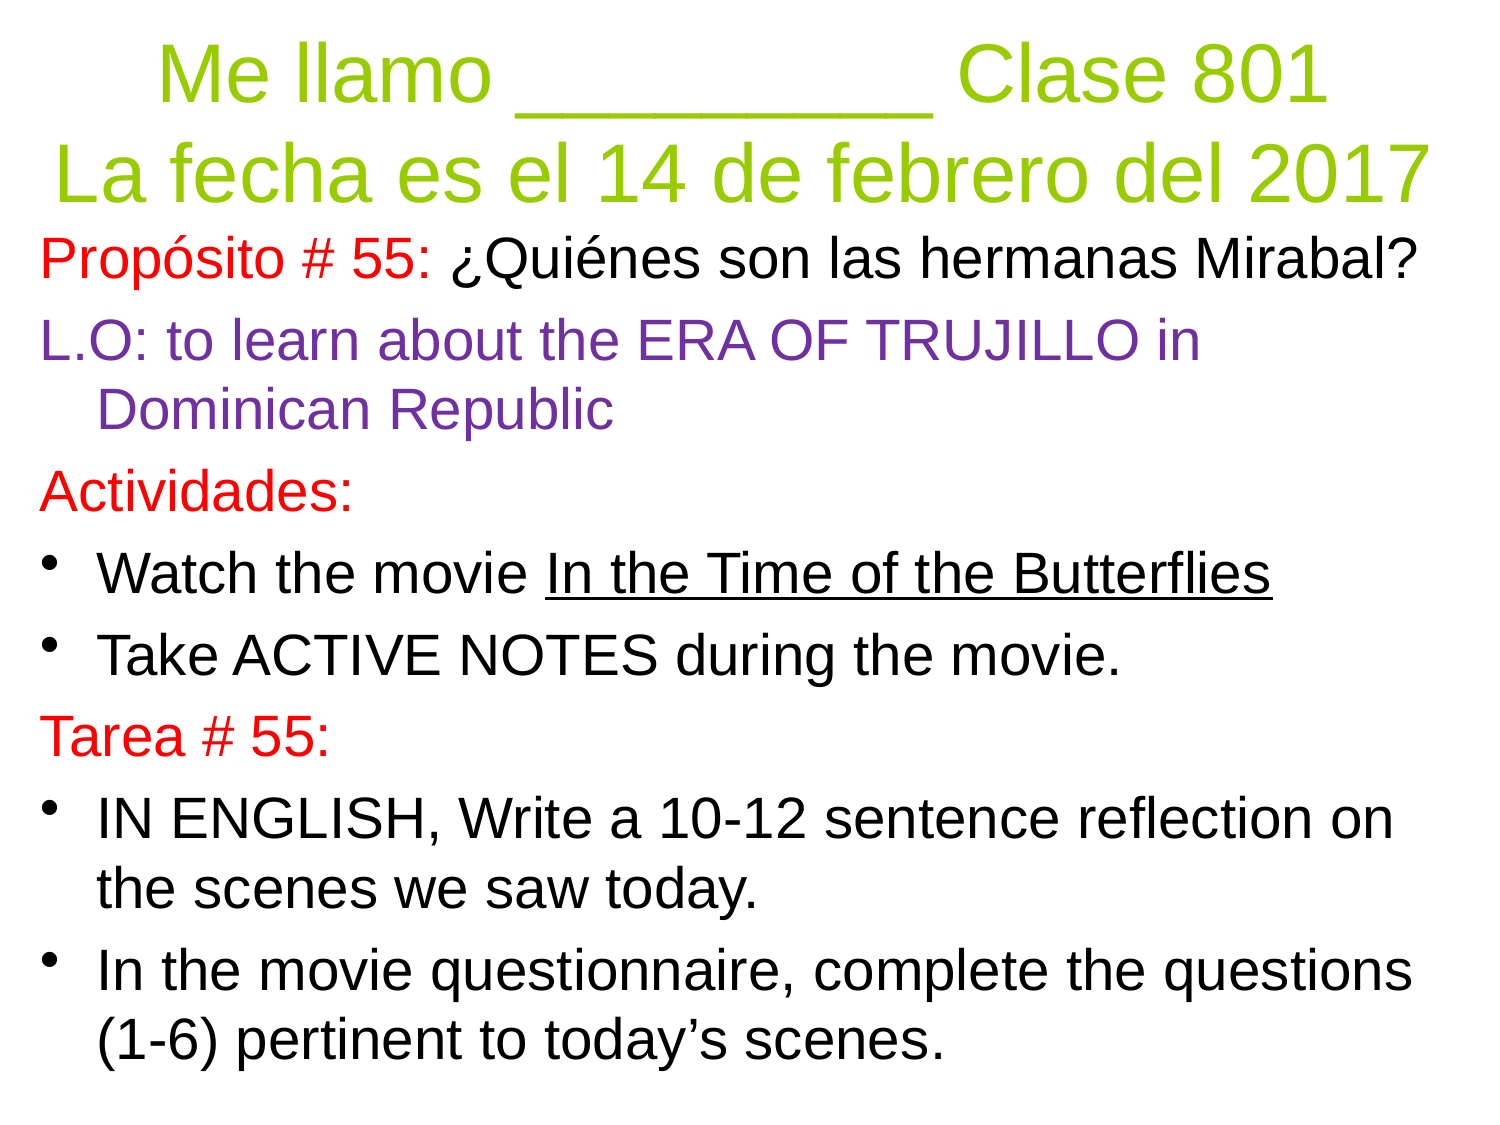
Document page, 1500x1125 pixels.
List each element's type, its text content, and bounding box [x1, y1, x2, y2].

text_box Propósito # 55: ¿Quiénes son las hermanas Mirabal? L.O: to learn about the ERA OF TRUJILLO in Dominican Republic Actividades: Watch the movie In the Time of the Butterflies Take ACTIVE NOTES during the movie. Tarea # 55: IN ENGLISH, Write a 10-12 sentence reflection on the scenes we saw today. In the movie questionnaire, complete the questions (1-6) pertinent to today’s scenes. [24, 212, 1500, 1038]
title Me llamo _________ Clase 801 La fecha es el 14 de febrero del 2017 [24, 24, 1463, 212]
